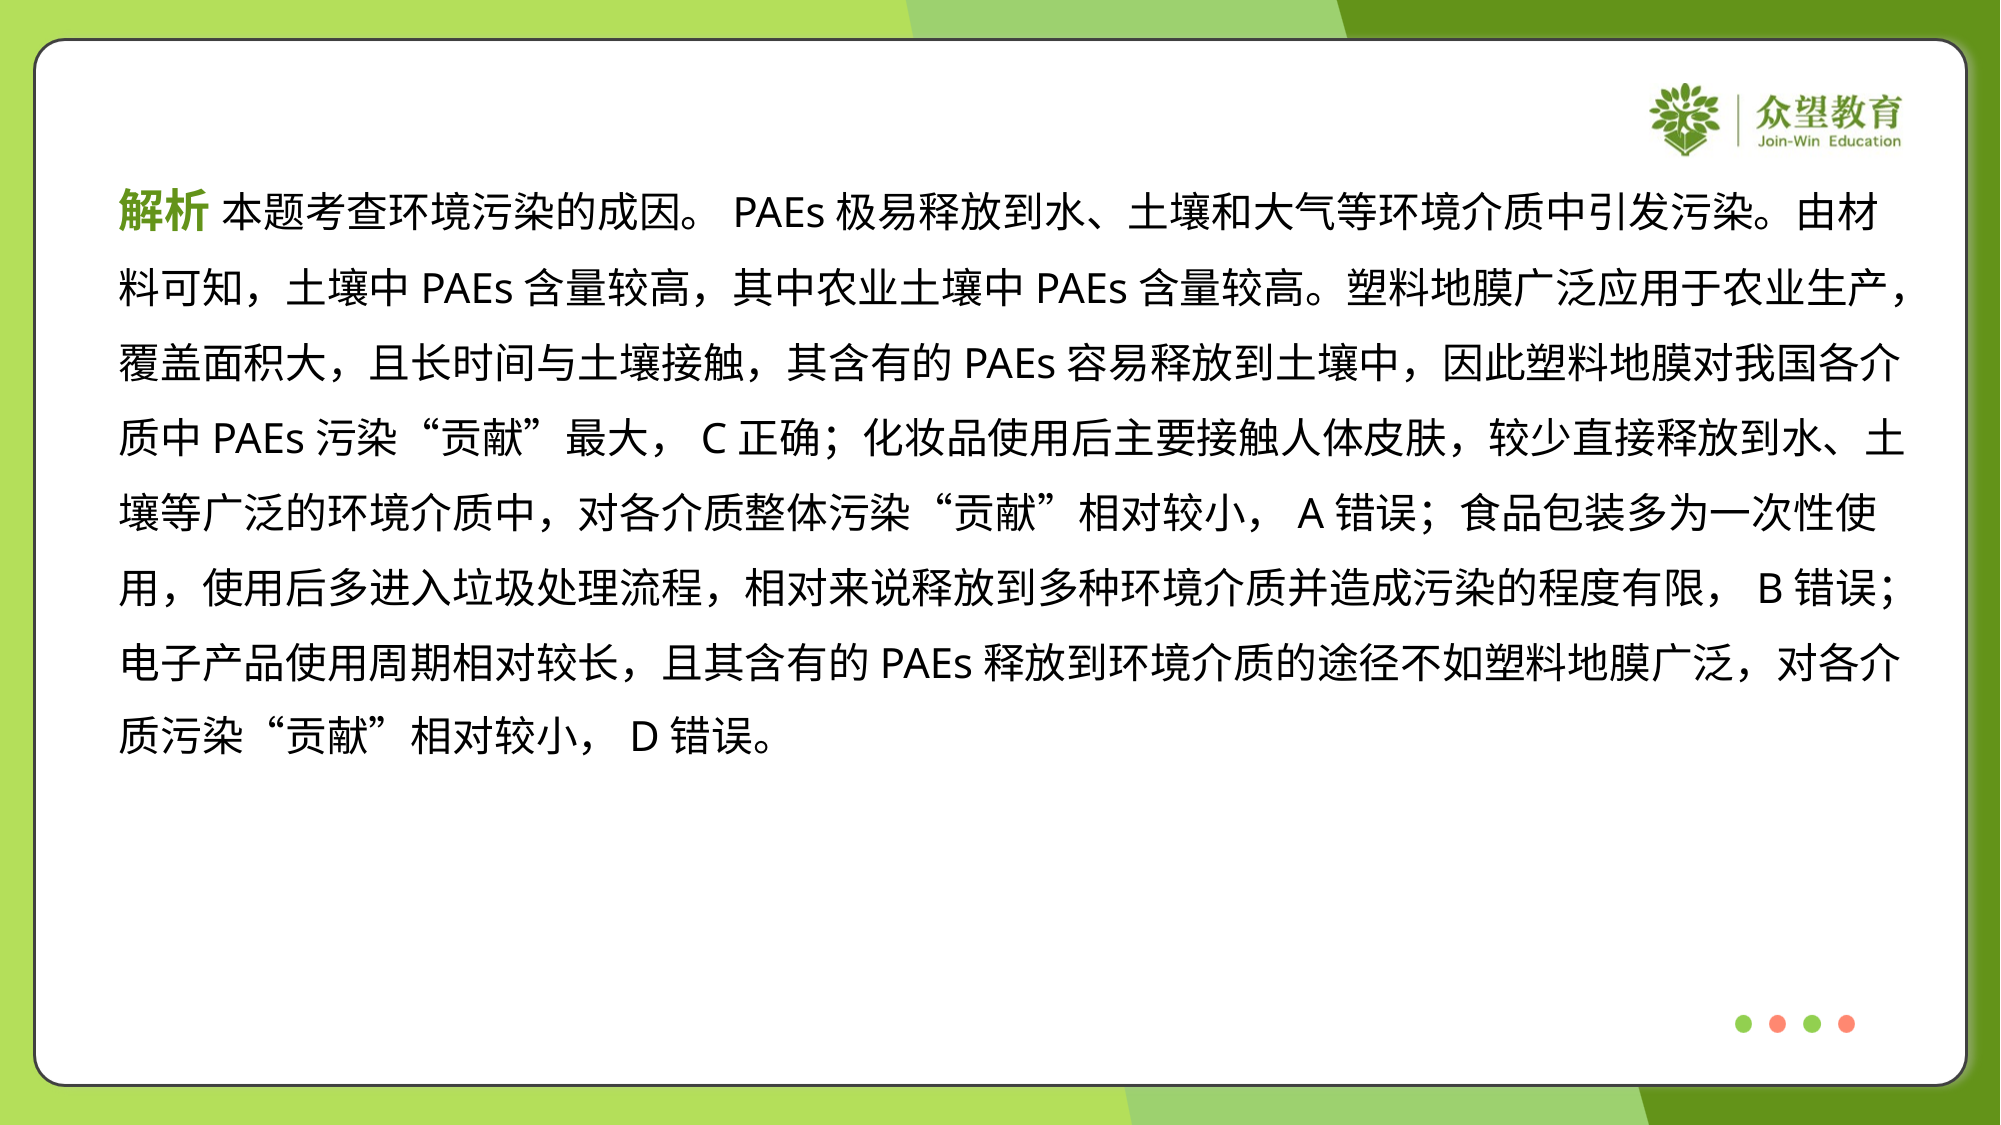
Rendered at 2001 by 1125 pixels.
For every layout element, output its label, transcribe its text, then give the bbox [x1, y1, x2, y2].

text_box 解析 本题考查环境污染的成因。PAEs极易释放到水、土壤和大气等环境介质中引发污染。由材 料可知，土壤中PAEs含量较高，其中农业土壤中PAEs含量较高。塑料地膜广泛应用于农业生产， 覆盖面积大，且长时间与土壤接触，其含有的PAEs容易释放到土壤中，因此塑料地膜对我国各介 质中PAEs污染“贡献”最大，C正确；化妆品使用后主要接触人体皮肤，较少直接释放到水、土 壤等广泛的环境介质中，对各介质整体污染“贡献”相对较小，A错误；食品包装多为一次性使 用，使用后多进入垃圾处理流程，相对来说释放到多种环境介质并造成污染的程度有限，B错误； 电子产品使用周期相对较长，且其含有的PAEs释放到环境介质的途径不如塑料地膜广泛，对各介 质污染“贡献”相对较小，D错误。 [118, 159, 1883, 752]
picture [0, 0, 2000, 1125]
